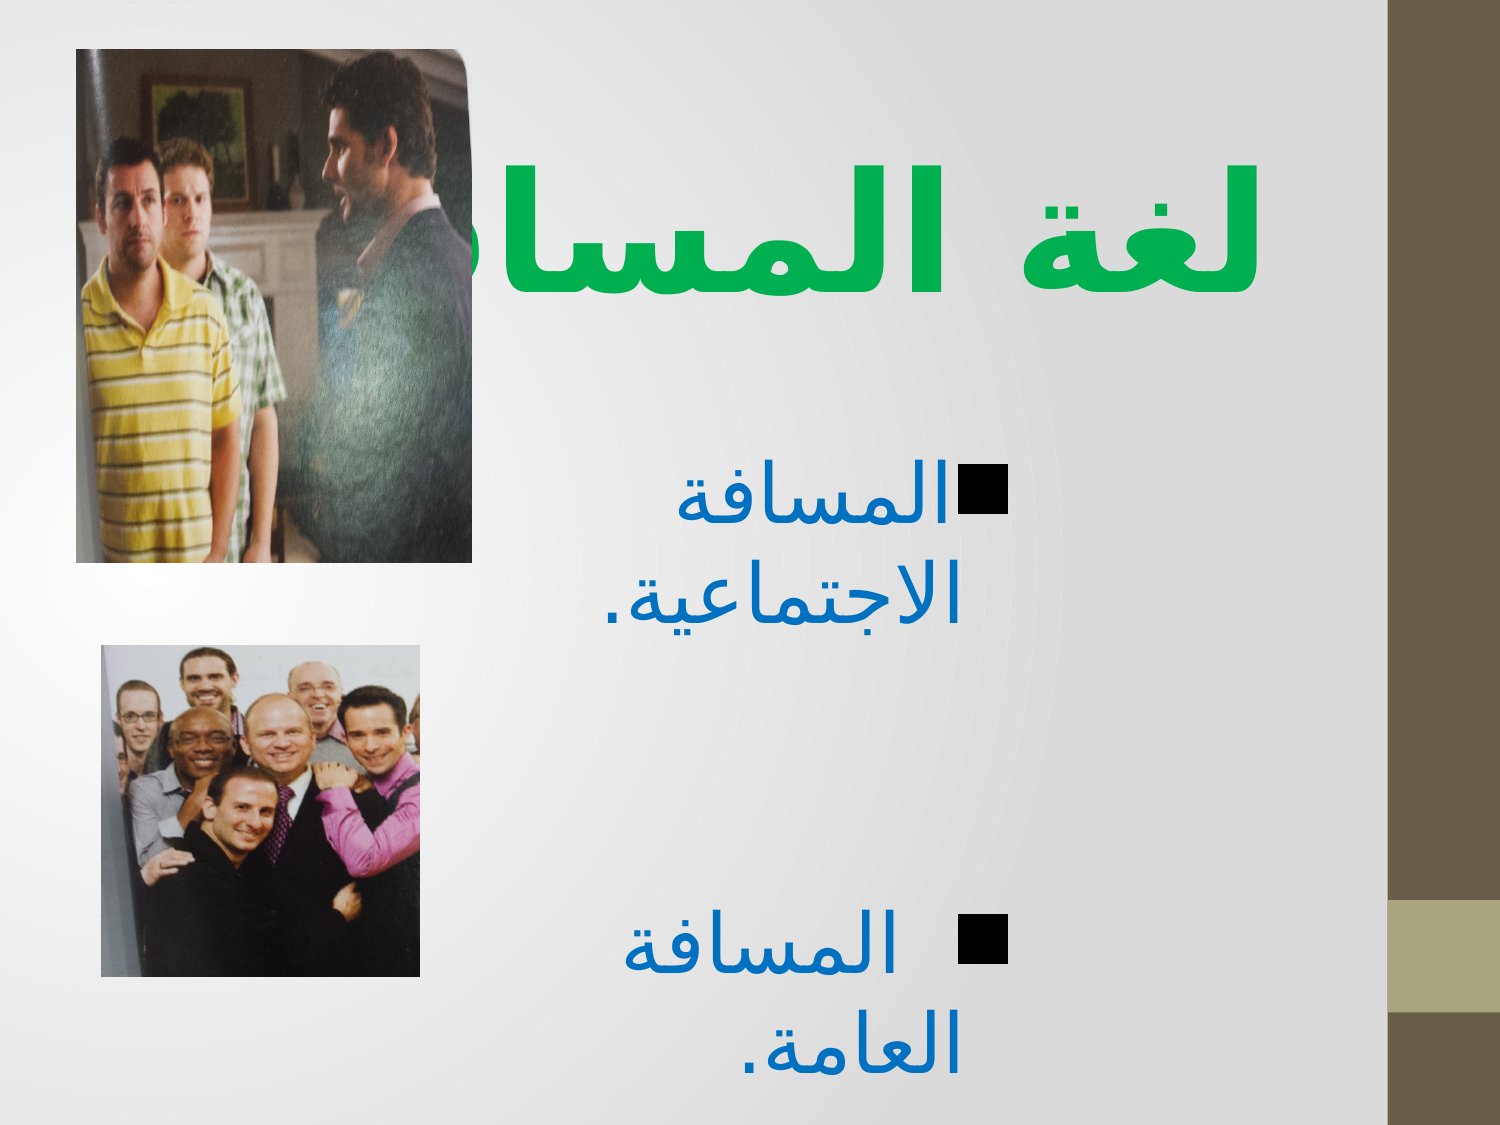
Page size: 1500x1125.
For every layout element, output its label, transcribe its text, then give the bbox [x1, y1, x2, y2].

text_box لغة المسافة [483, 101, 1287, 334]
picture [954, 910, 1013, 969]
picture [101, 644, 420, 977]
picture [76, 48, 472, 563]
text_box المسافة الاجتماعية. المسافة العامة. [490, 432, 1103, 945]
picture [954, 460, 1013, 519]
